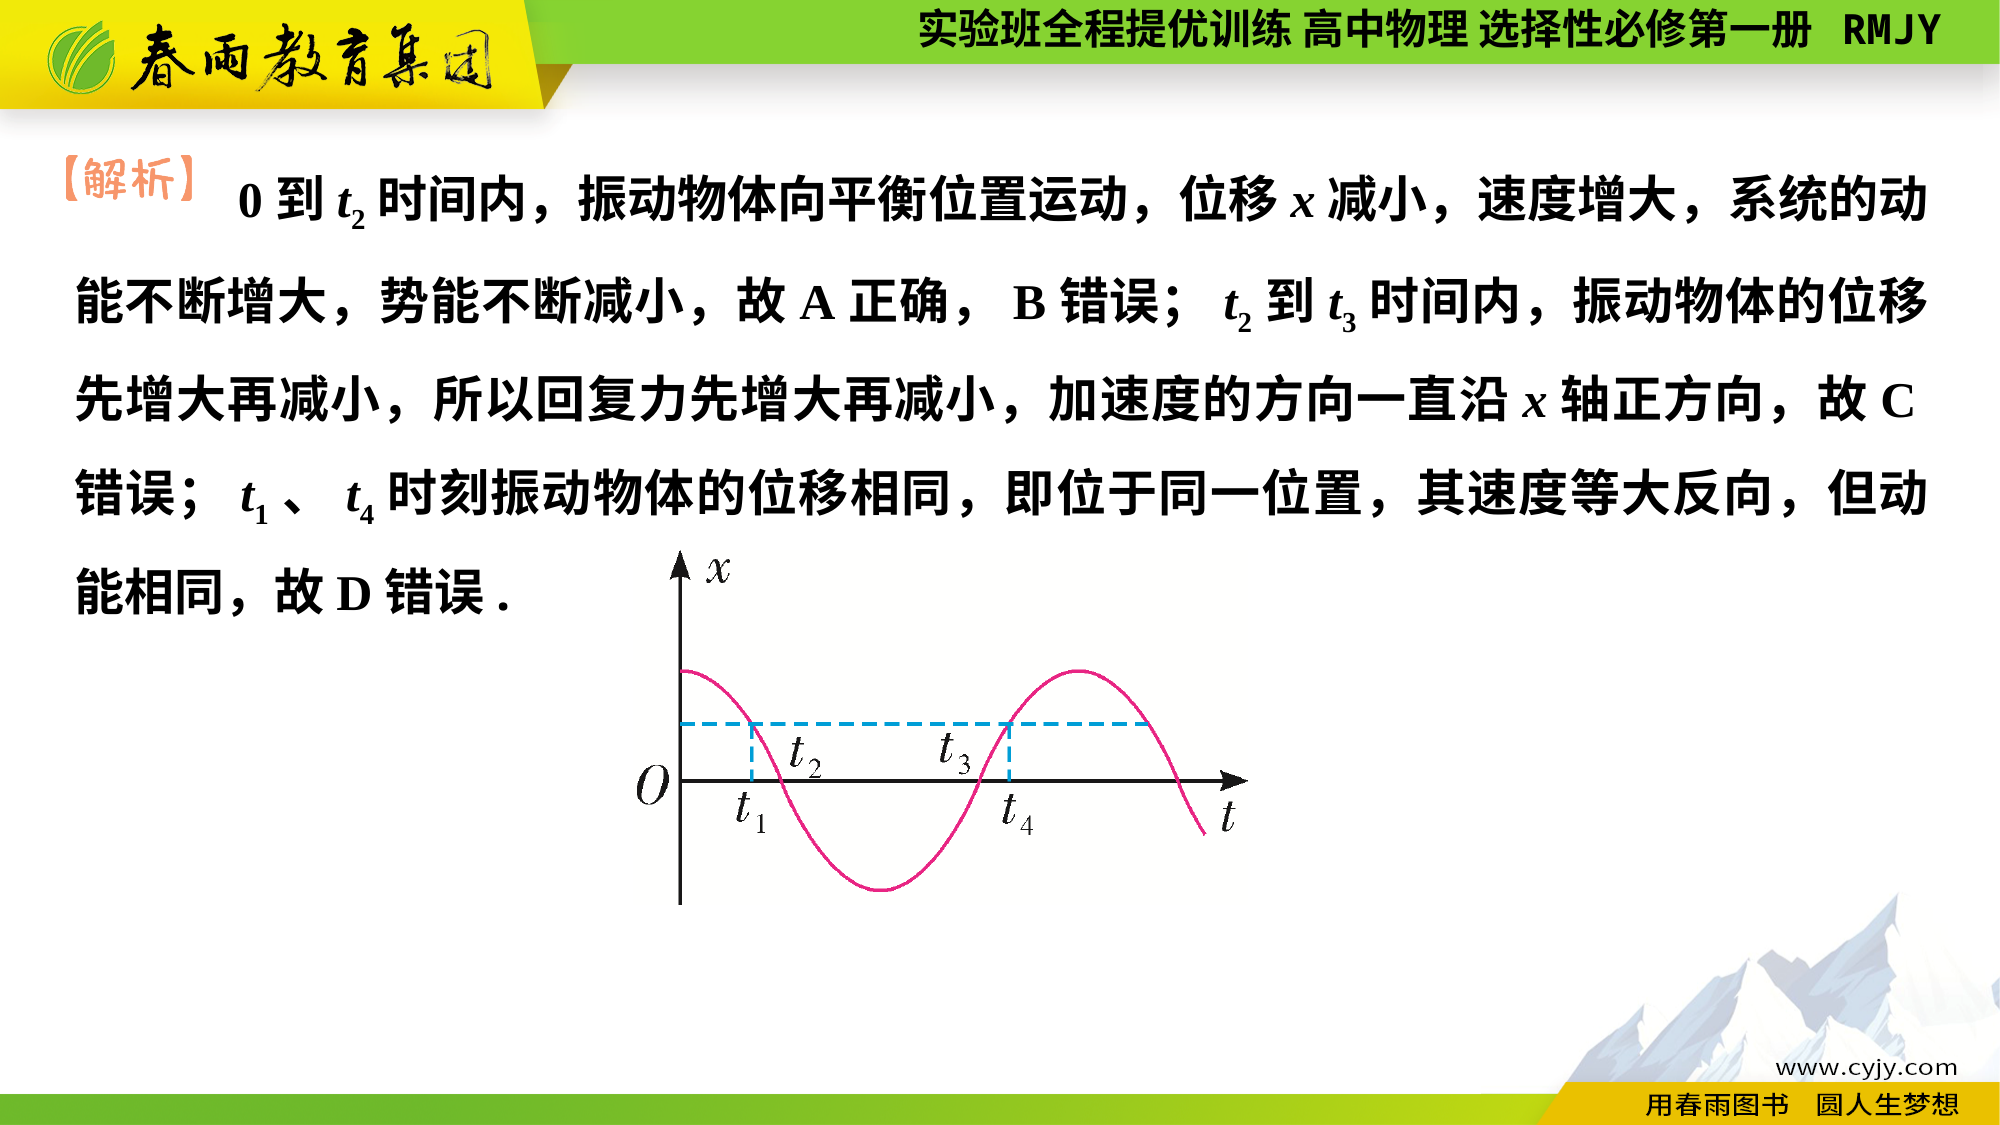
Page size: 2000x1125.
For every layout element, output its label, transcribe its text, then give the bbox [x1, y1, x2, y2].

picture [0, 0, 2000, 1125]
list 0到t2时间内，振动物体向平衡位置运动，位移x减小，速度增大，系统的动能不断增大，势能不断减小，故A正确，B错误；t2到t3时间内，振动物体的位移先增大再减小，所以回复力先增大再减小，加速度的方向一直沿x轴正方向，故C错误；t1、t4时刻振动物体的位移相同，即位于同一位置，其速度等大反向，但动能相同，故D错误. [59, 125, 1944, 584]
